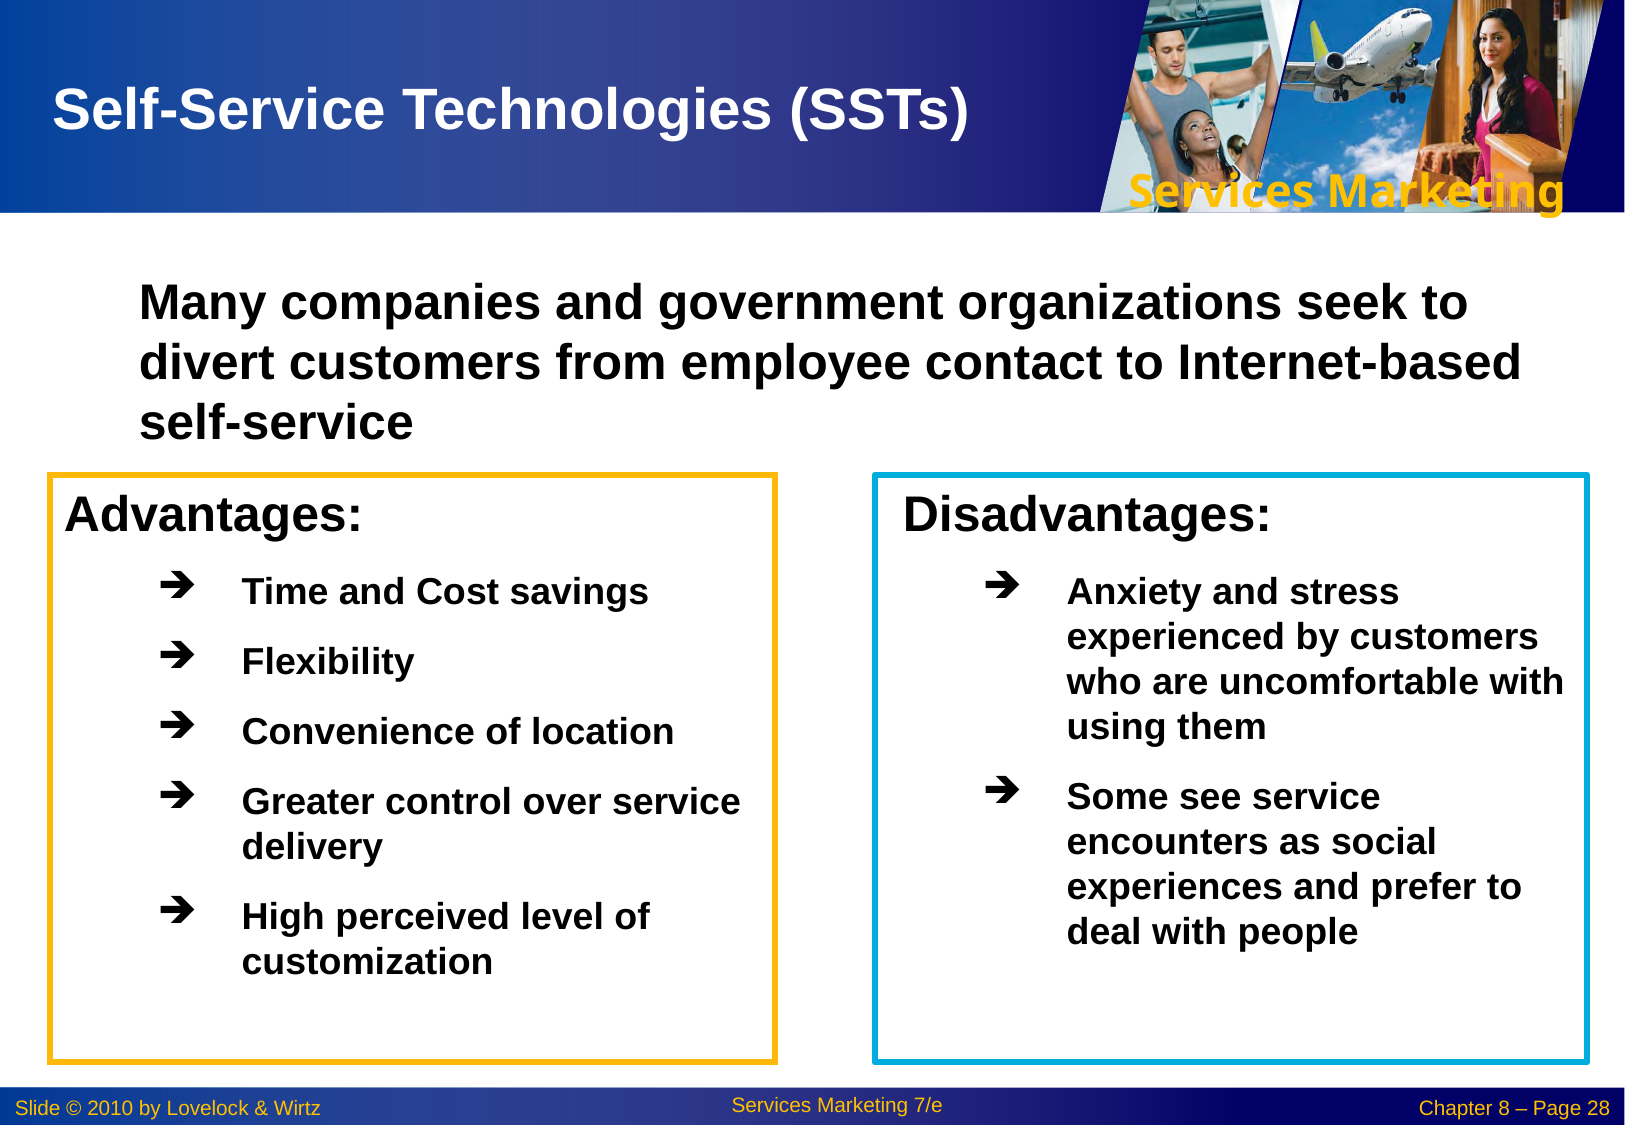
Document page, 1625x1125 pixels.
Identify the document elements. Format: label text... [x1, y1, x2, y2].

picture [1100, 0, 1604, 213]
text_box Disadvantages: Anxiety and stress experienced by customers who are uncomfortable with using them Some see service encounters as social experiences and prefer to deal with people [873, 473, 1589, 1064]
title Self-Service Technologies (SSTs) [36, 37, 1088, 176]
list Many companies and government organizations seek to divert customers from employee contact to Internet-based self-service [49, 261, 1588, 1051]
text_box Advantages: Time and Cost savings Flexibility Convenience of location Greater control over service delivery High perceived level of customization [48, 473, 777, 1064]
picture [1162, 186, 1172, 192]
picture [1546, 187, 1556, 202]
